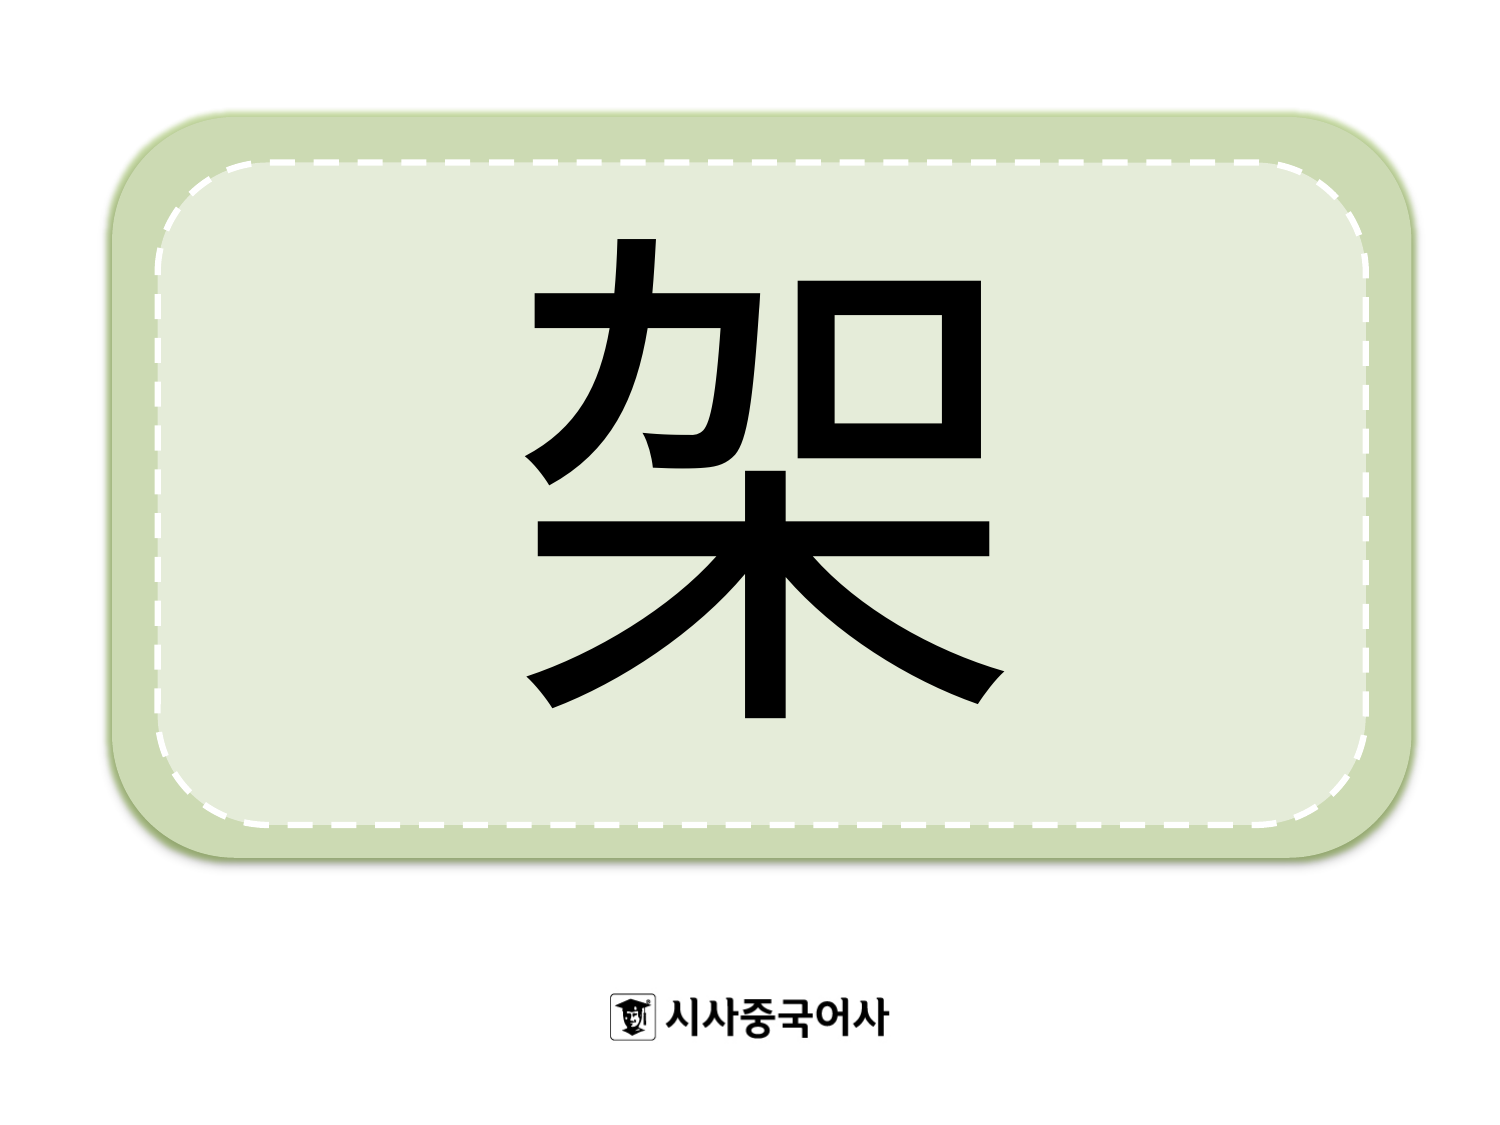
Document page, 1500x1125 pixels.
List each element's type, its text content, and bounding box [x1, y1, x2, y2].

text_box 架 [162, 137, 1371, 800]
picture [602, 987, 898, 1047]
